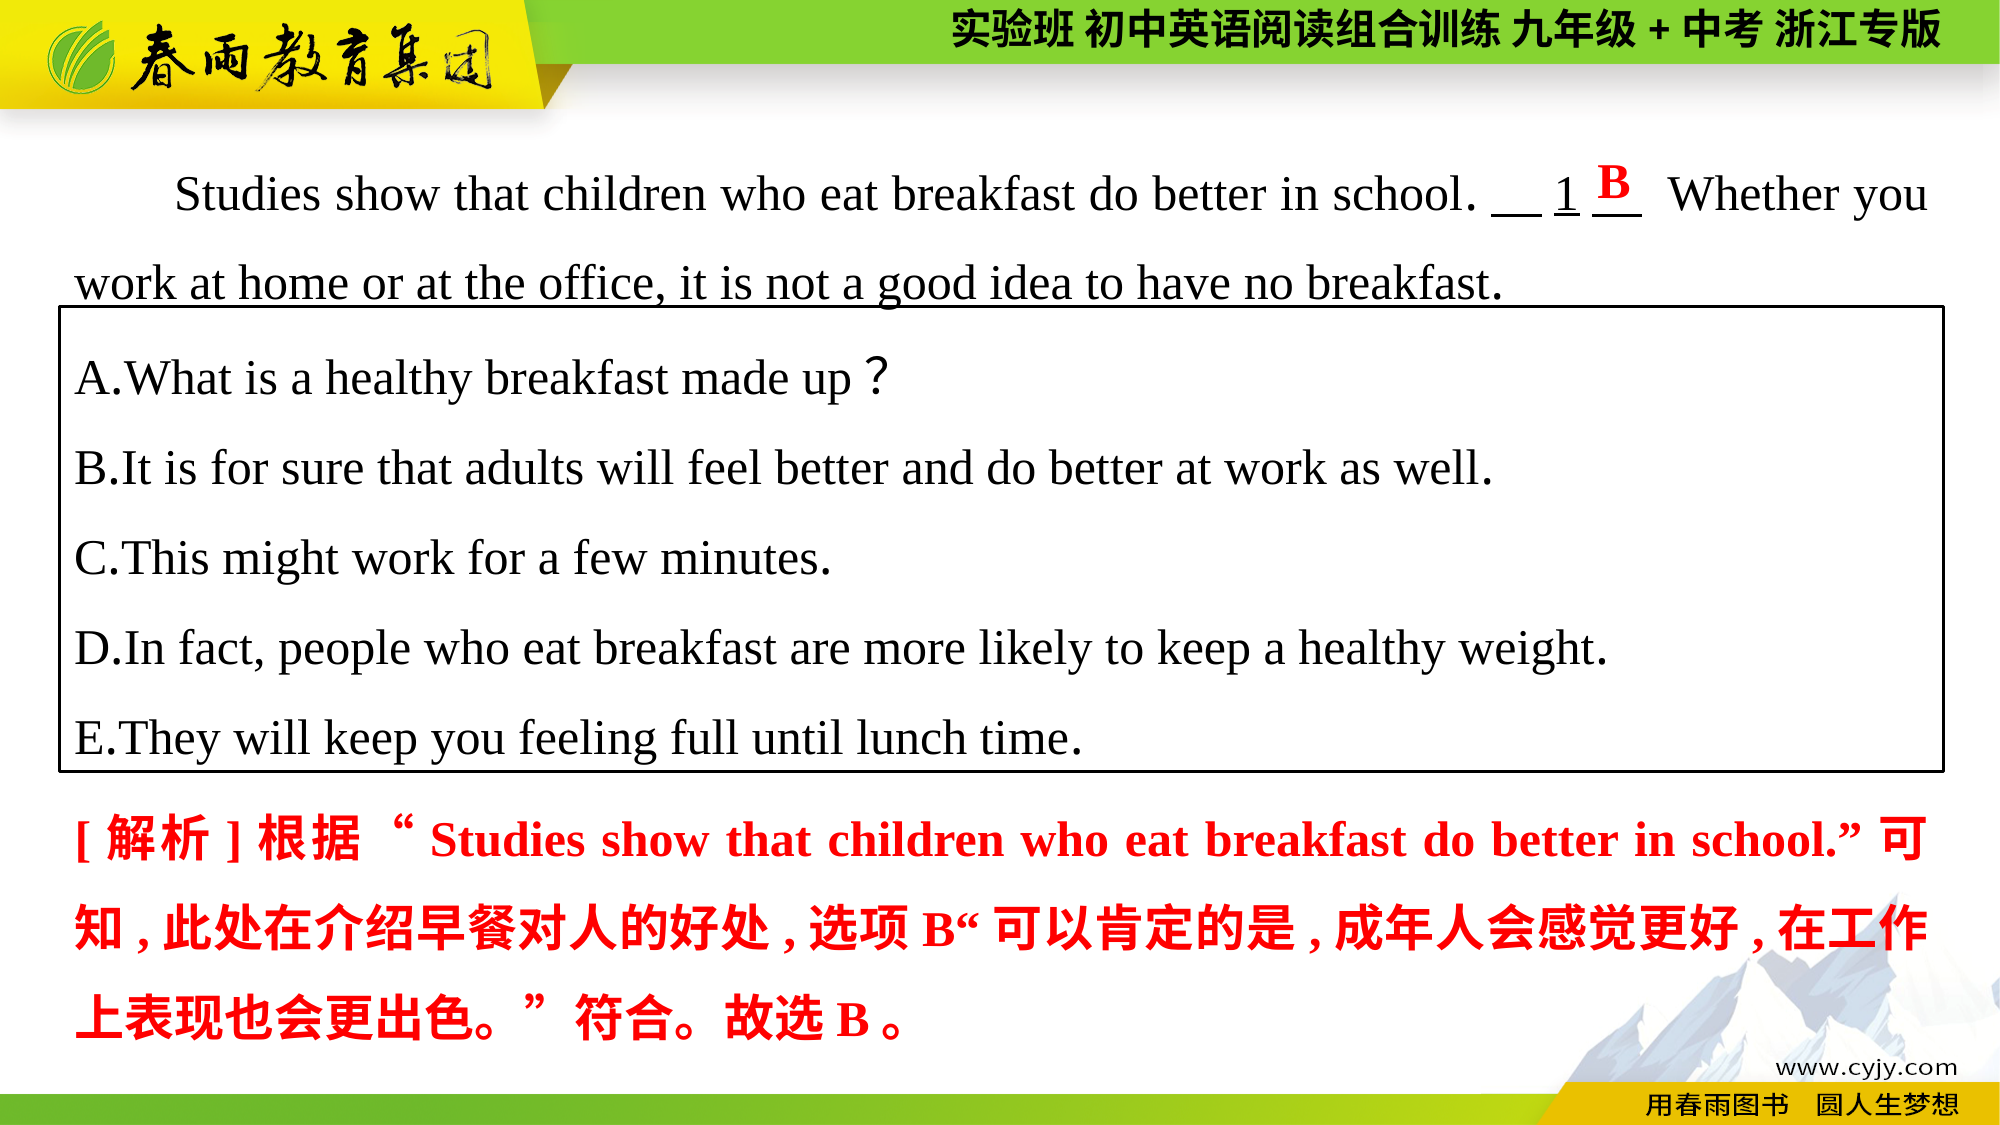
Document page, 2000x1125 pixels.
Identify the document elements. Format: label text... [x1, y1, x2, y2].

text_box B [1582, 140, 1646, 216]
text_box [解析]根据“Studies show that children who eat breakfast do better in school.”可知,此处在介绍早餐对人的好处,选项B“可以肯定的是,成年人会感觉更好,在工作上表现也会更出色。”符合。故选B。 [59, 769, 1944, 1055]
text_box A.What is a healthy breakfast made up？ B.It is for sure that adults will feel better and do better at work as well. C.This might work for a few minutes. D.In fact, people who eat breakfast are more likely to keep a healthy weight. E.They will keep you feeling full until lunch time. [59, 306, 1944, 769]
list Studies show that children who eat breakfast do better in school. 1 Whether you work at home or at the office, it is not a good idea to have no breakfast. [59, 122, 1944, 306]
picture [0, 0, 2000, 1125]
